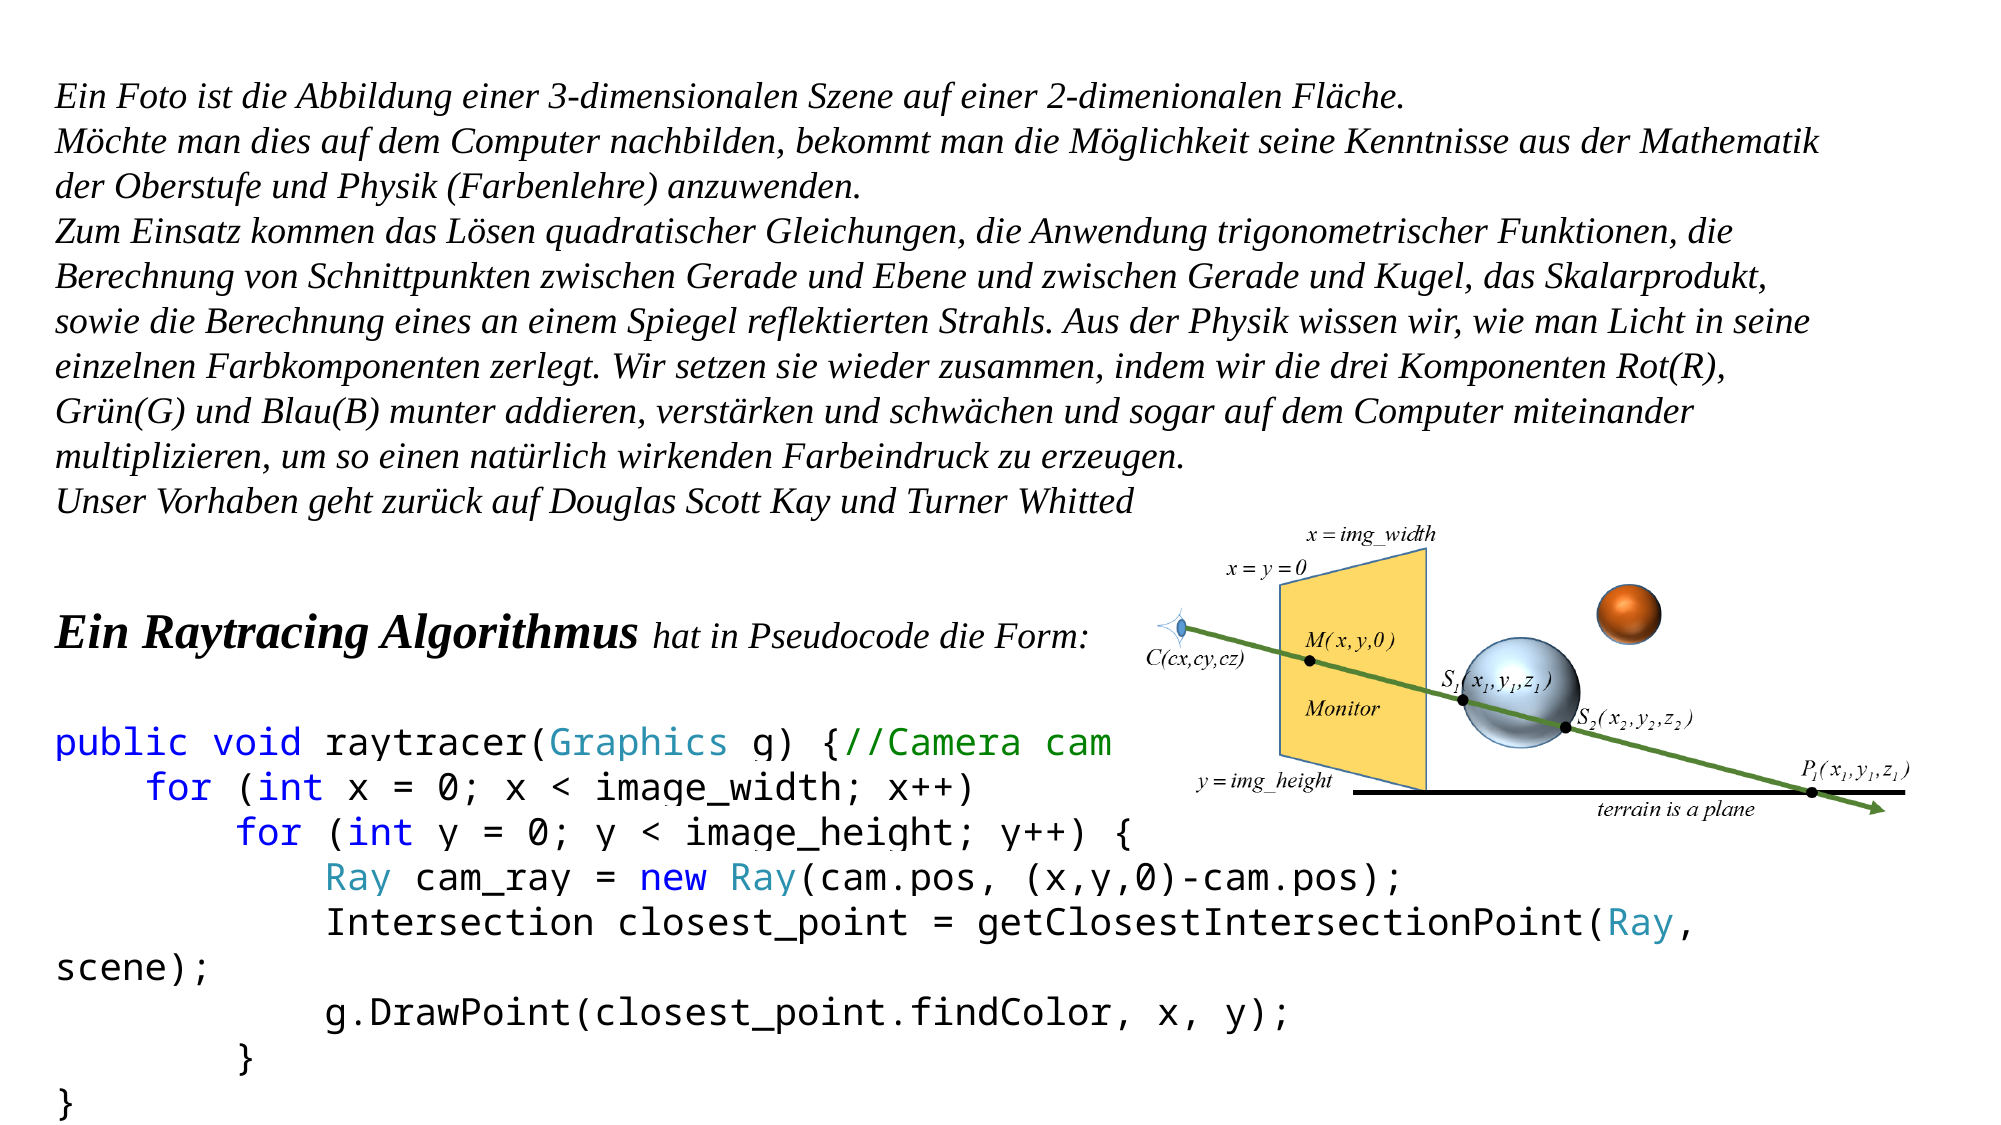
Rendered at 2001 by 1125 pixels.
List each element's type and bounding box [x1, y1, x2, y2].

text_box [39, 63, 1922, 1090]
